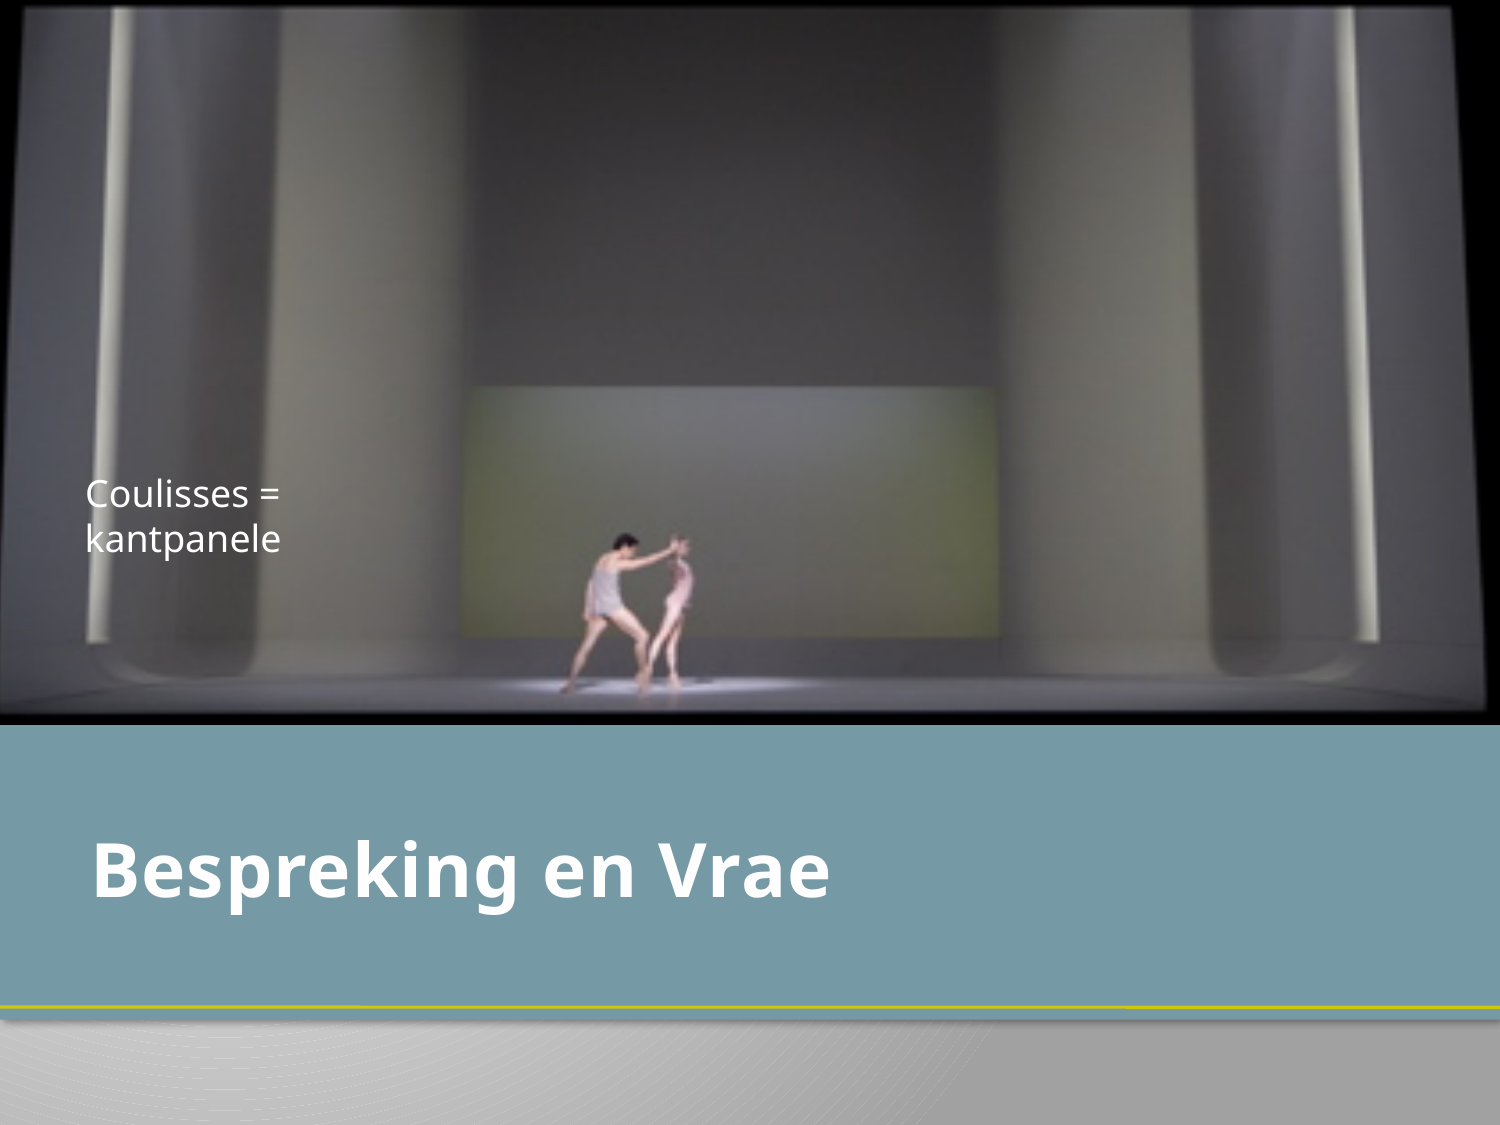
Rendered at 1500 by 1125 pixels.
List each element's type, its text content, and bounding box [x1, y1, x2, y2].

picture [0, 0, 1500, 726]
title Bespreking en Vrae [75, 737, 1438, 920]
